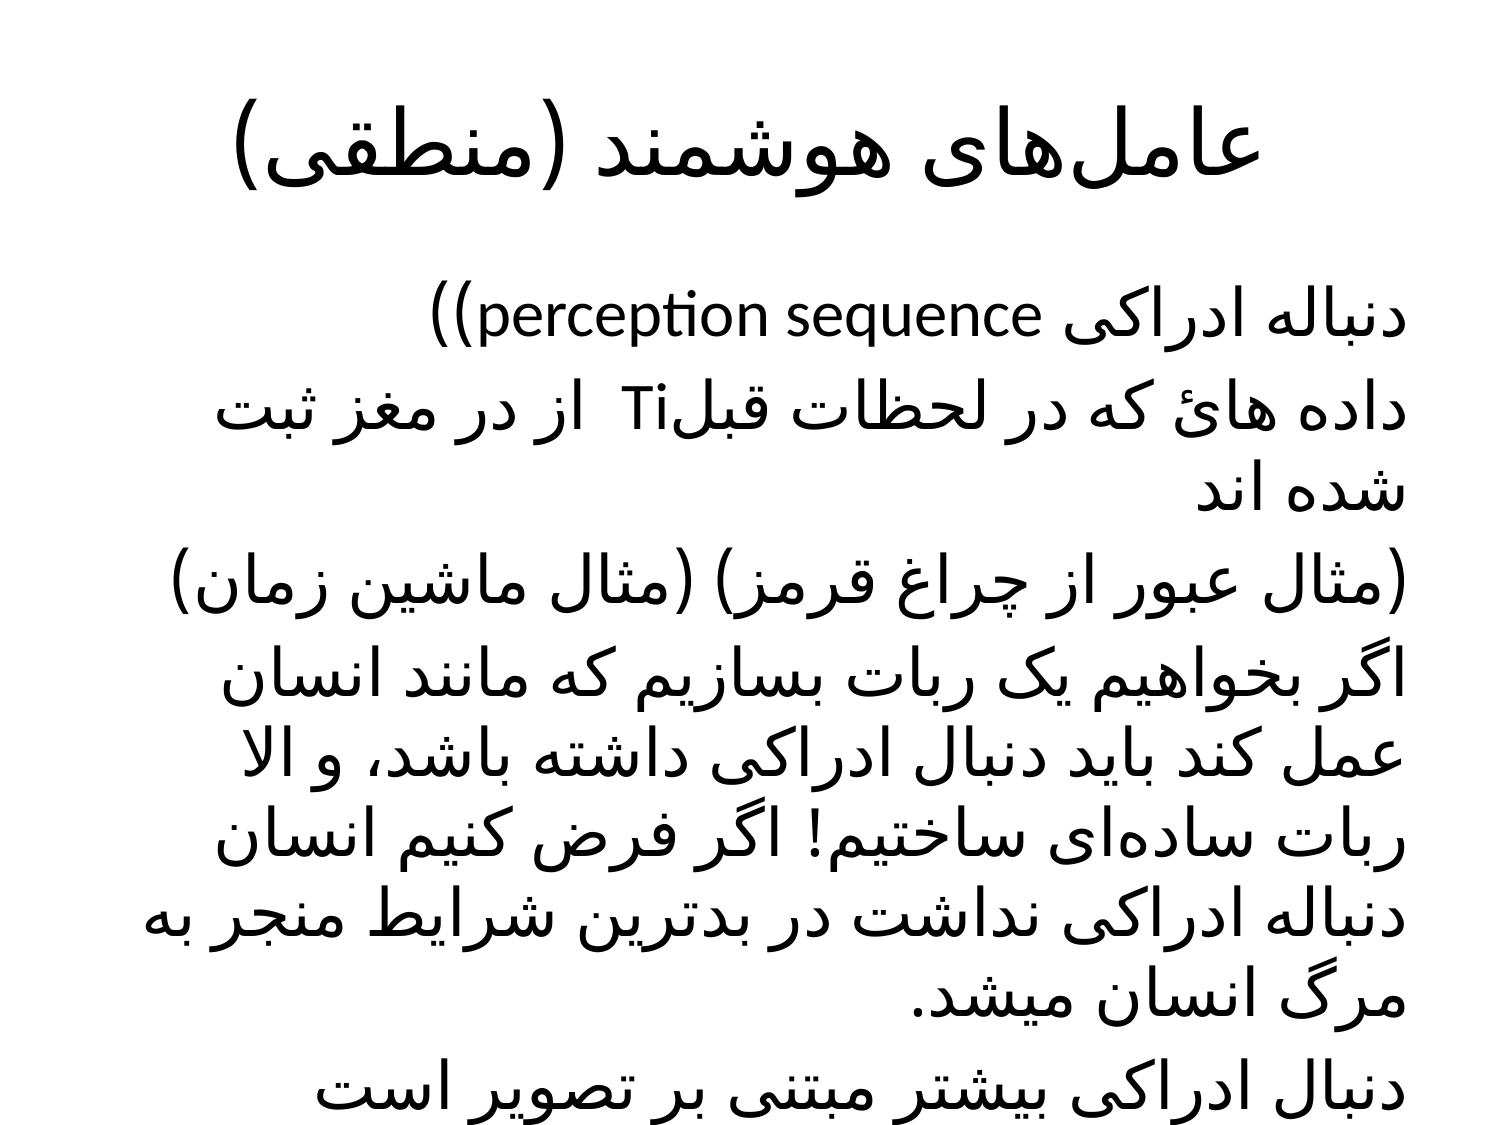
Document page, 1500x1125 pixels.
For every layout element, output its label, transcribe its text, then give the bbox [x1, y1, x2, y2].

title عامل‌های هوشمند (منطقی)‌ [75, 45, 1425, 233]
list دنباله ادراکی perception sequence)) داده هائ که در لحظات قبلTi از در مغز ثبت شده اند (مثال عبور از چراغ قرمز) (مثال ماشین زمان) اگر بخواهیم یک ربات بسازیم که مانند انسان عمل کند باید دنبال ادراکی داشته باشد، و الا ربات ساده‌ای ساختیم! اگر فرض کنیم انسان دنباله ادراکی نداشت در بدترین شرایط منجر به مرگ انسان میشد. دنبال ادراکی بیشتر مبتنی‌ بر تصویر است [75, 262, 1425, 1005]
